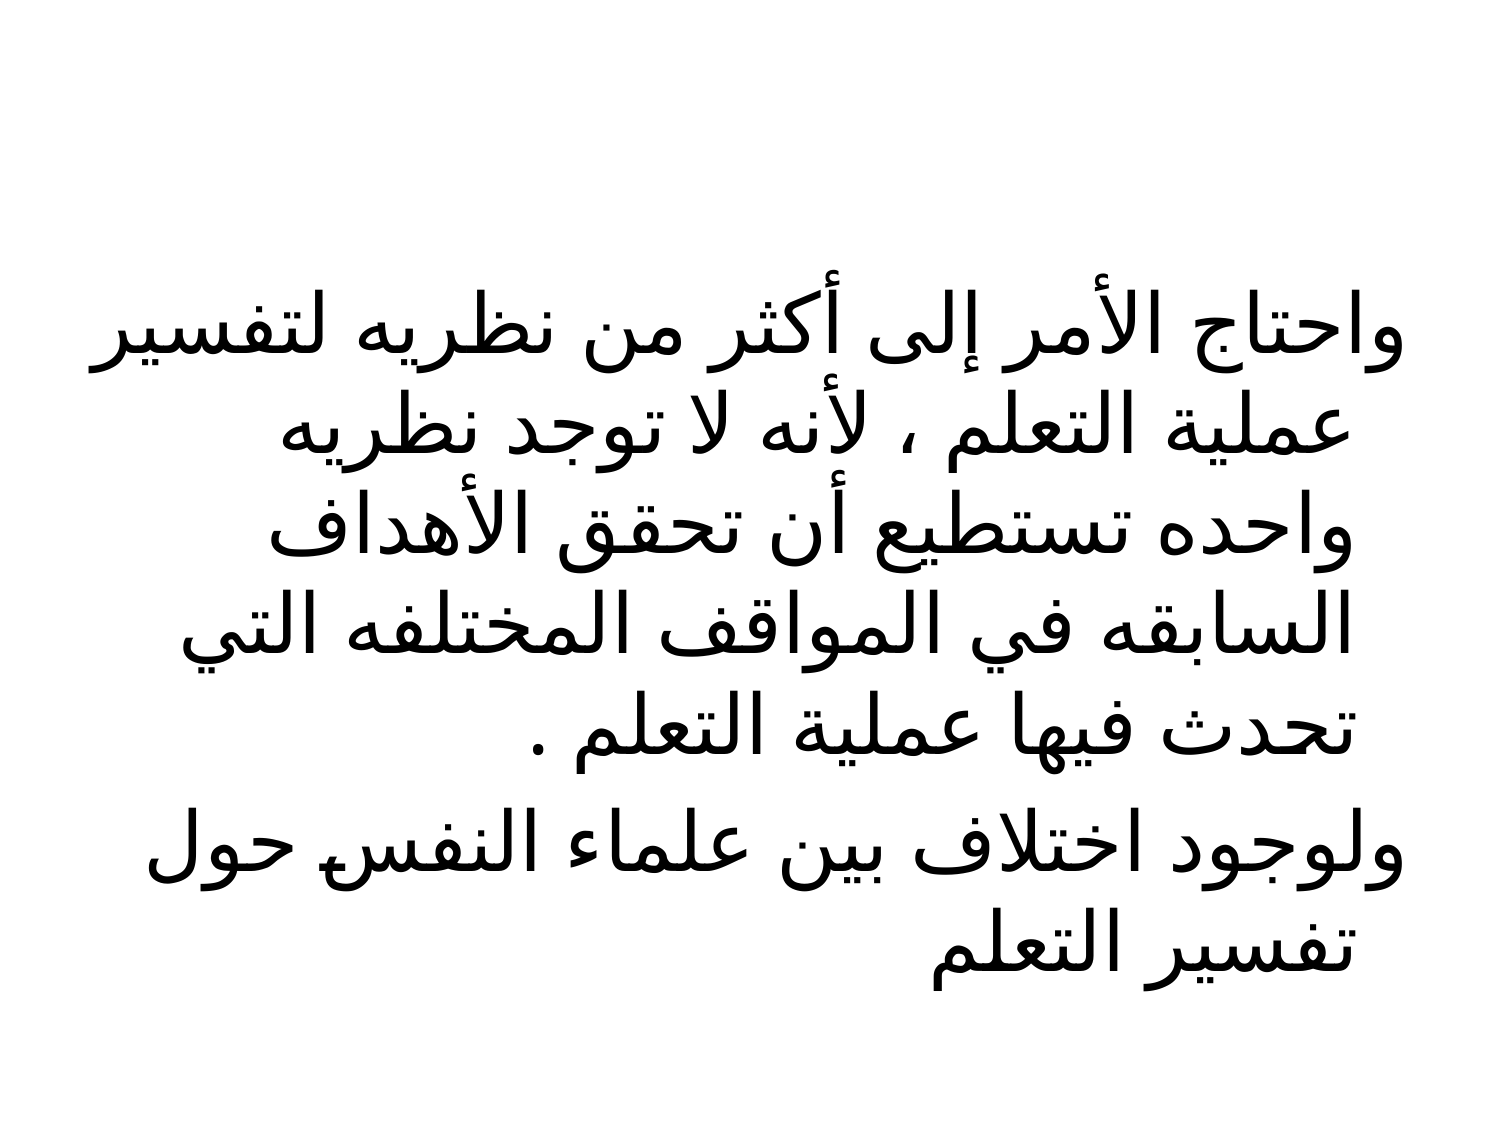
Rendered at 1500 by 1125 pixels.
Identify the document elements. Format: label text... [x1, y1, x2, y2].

list واحتاج الأمر إلى أكثر من نظريه لتفسير عملية التعلم ، لأنه لا توجد نظريه واحده تستطيع أن تحقق الأهداف السابقه في المواقف المختلفه التي تحدث فيها عملية التعلم . ولوجود اختلاف بين علماء النفس حول تفسير التعلم [75, 262, 1425, 1005]
